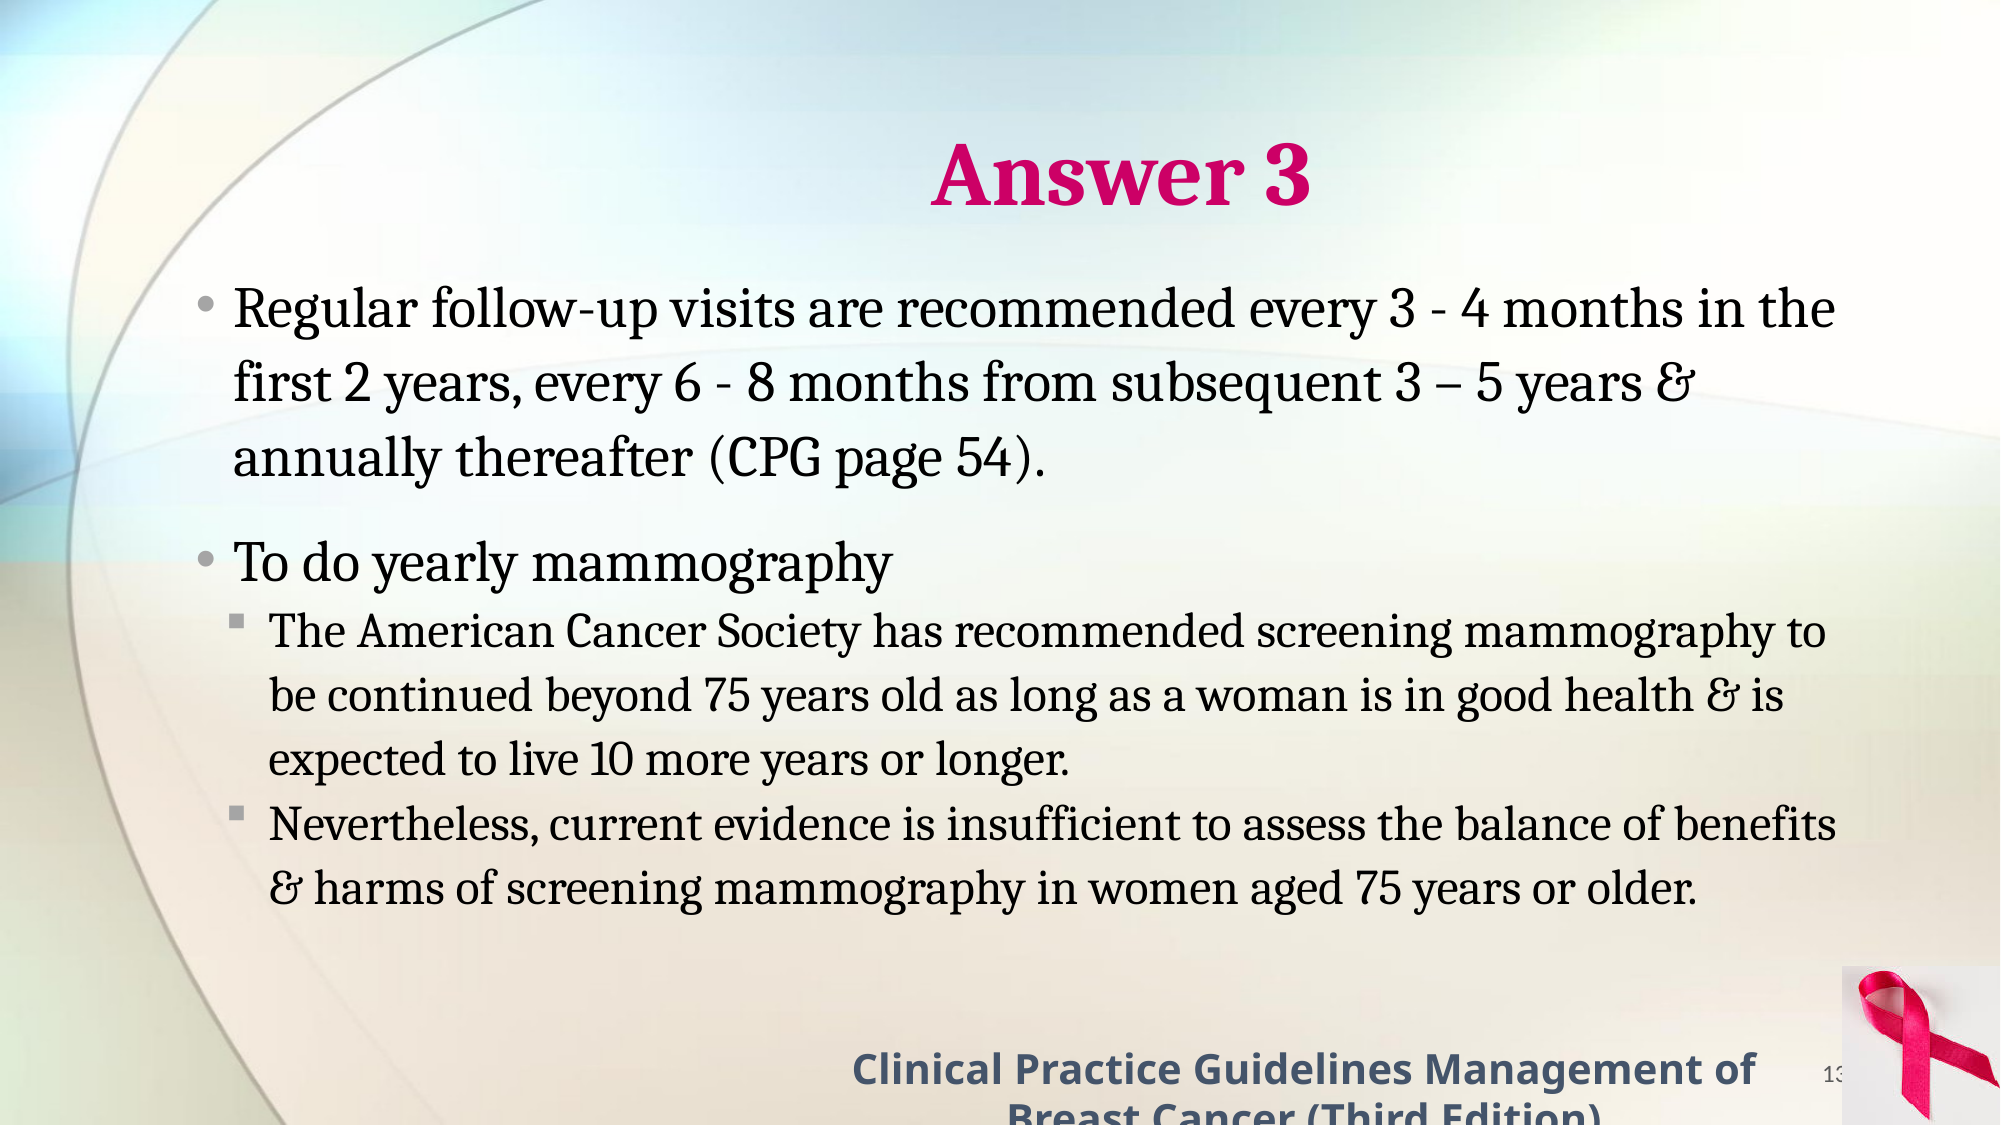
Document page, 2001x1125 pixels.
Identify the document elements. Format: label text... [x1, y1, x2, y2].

title Answer 3 [381, 59, 1863, 256]
picture [0, 0, 2001, 1125]
list Regular follow-up visits are recommended every 3 - 4 months in the first 2 years, every 6 - 8 months from subsequent 3 – 5 years & annually thereafter (CPG page 54). To do yearly mammography The American Cancer Society has recommended screening mammography to be continued beyond 75 years old as long as a woman is in good health & is expected to live 10 more years or longer. Nevertheless, current evidence is insufficient to assess the balance of benefits & harms of screening mammography in women aged 75 years or older. [180, 256, 1863, 1060]
slide_number 13 [1820, 1042, 1832, 1103]
text_box Clinical Practice Guidelines Management of Breast Cancer (Third Edition) [788, 1035, 1820, 1125]
